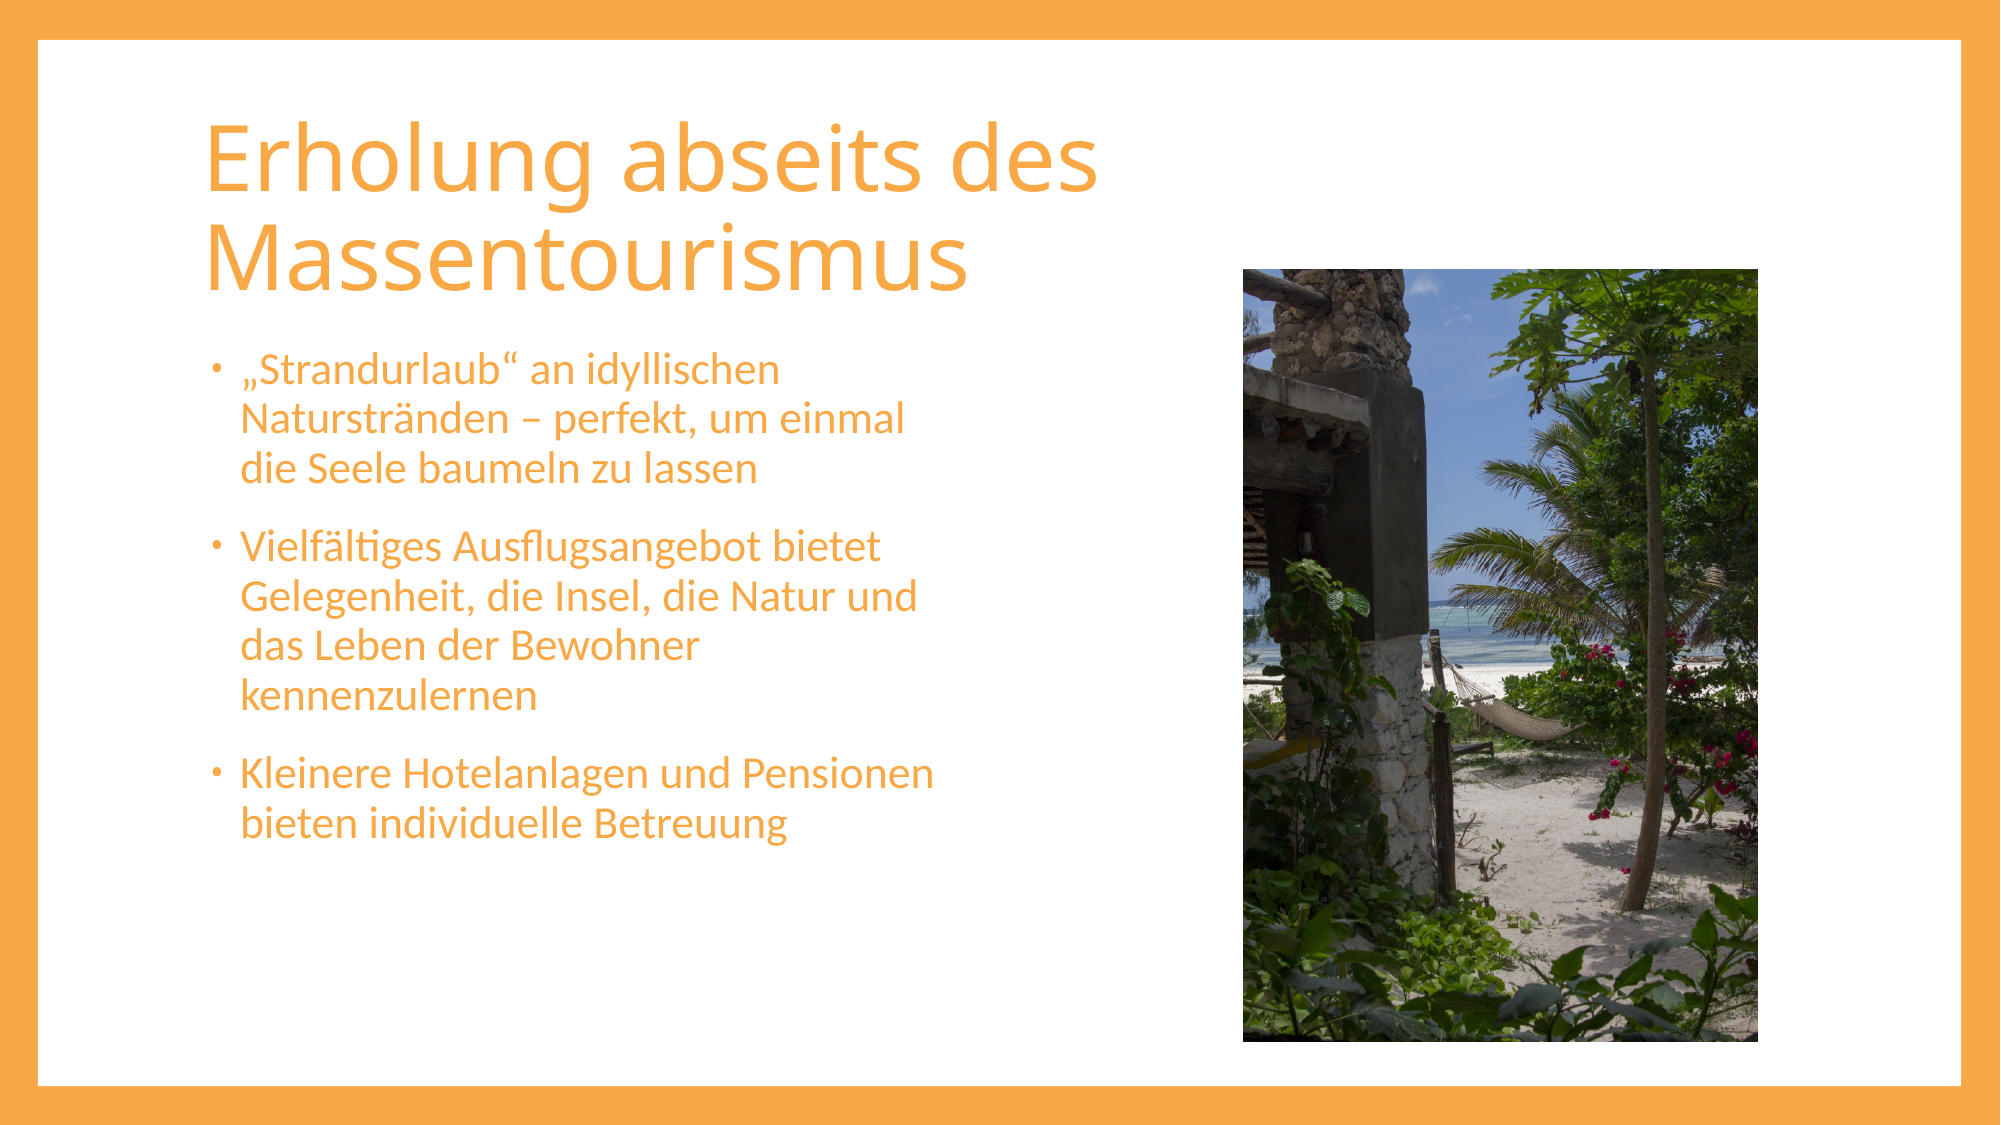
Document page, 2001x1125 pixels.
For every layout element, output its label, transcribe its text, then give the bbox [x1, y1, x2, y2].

list „Strandurlaub“ an idyllischen Naturstränden – perfekt, um einmal die Seele baumeln zu lassen Vielfältiges Ausflugsangebot bietet Gelegenheit, die Insel, die Natur und das Leben der Bewohner kennenzulernen Kleinere Hotelanlagen und Pensionen bieten individuelle Betreuung [187, 337, 968, 998]
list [1242, 269, 1758, 1042]
title Erholung abseits des Massentourismus [187, 99, 1808, 323]
